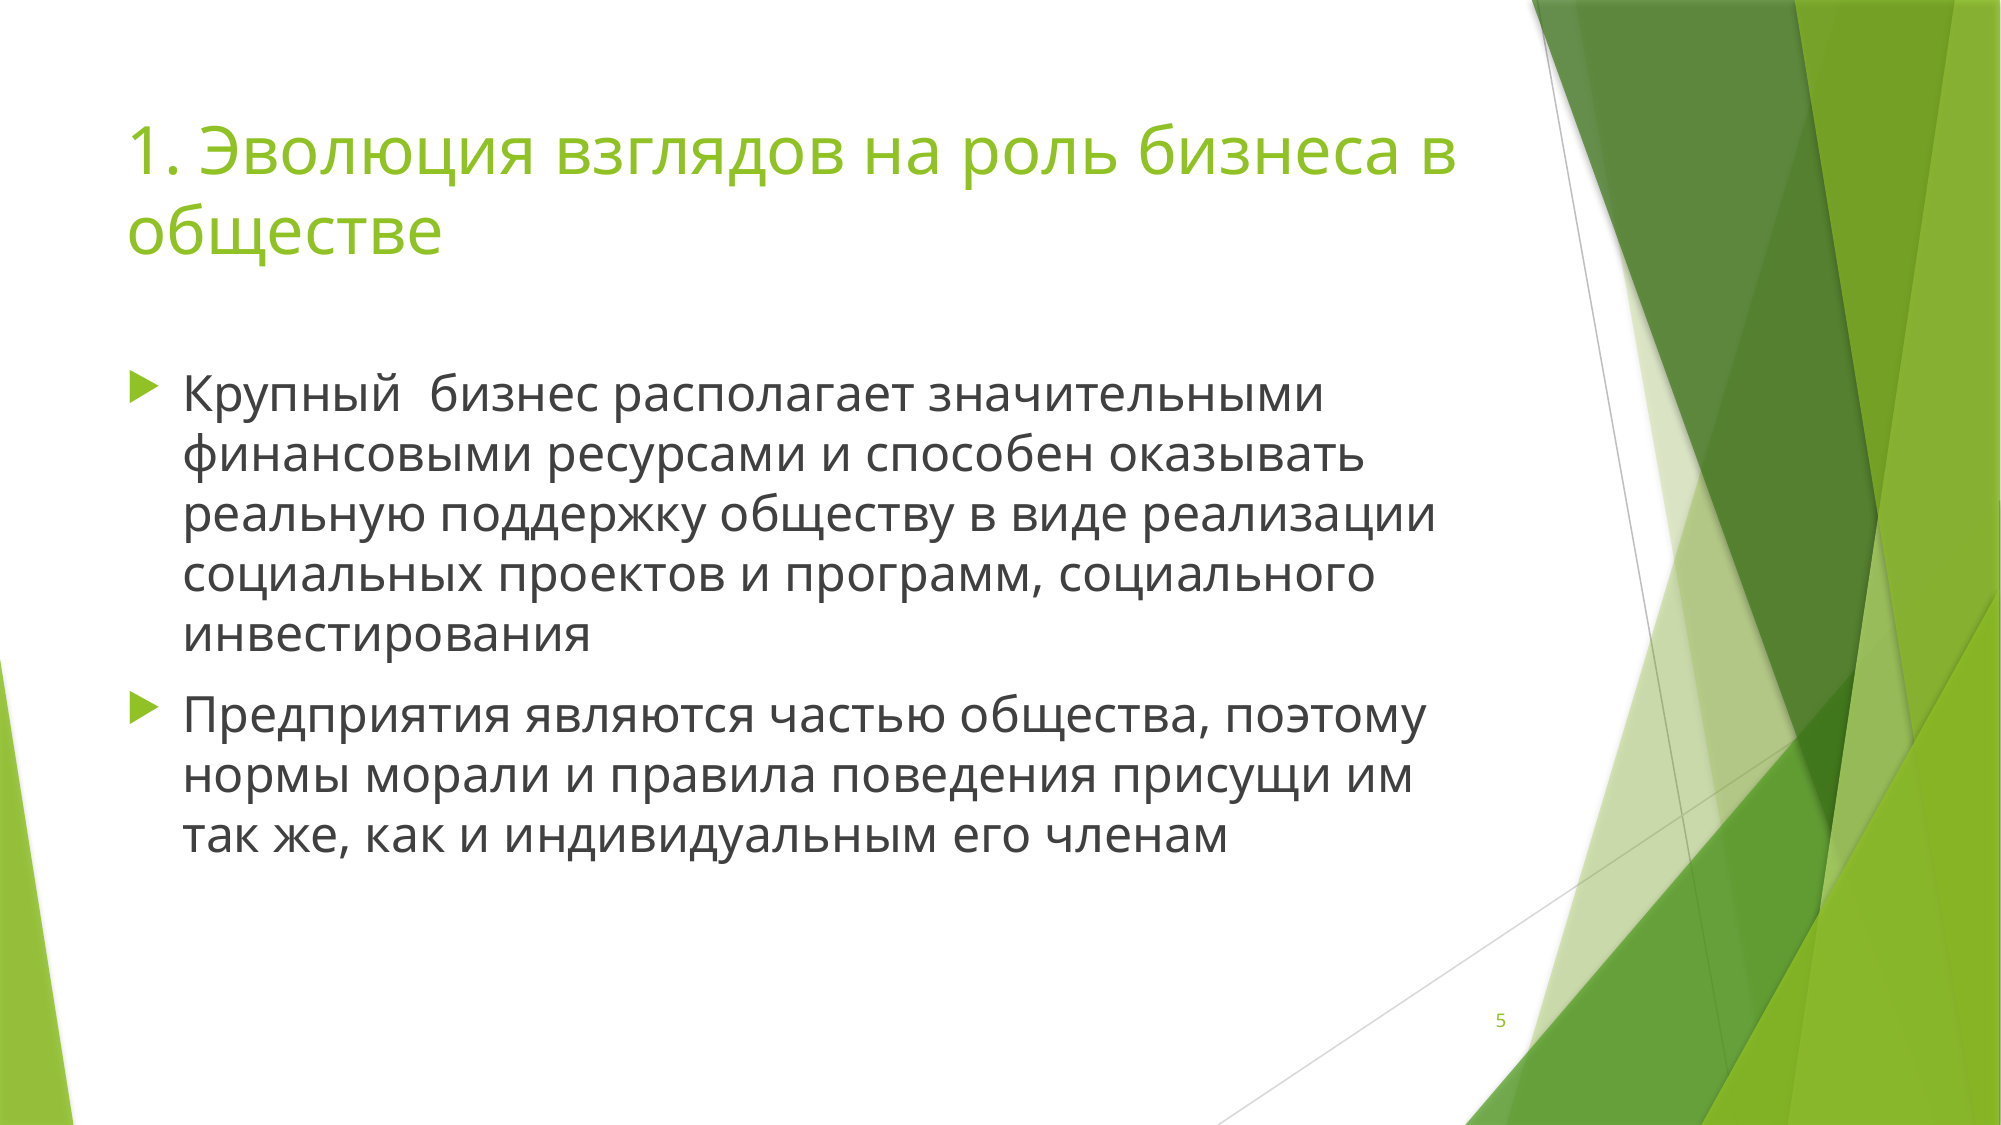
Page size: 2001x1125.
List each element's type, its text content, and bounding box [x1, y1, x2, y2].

title 1. Эволюция взглядов на роль бизнеса в обществе [111, 99, 1522, 317]
slide_number 5 [1409, 991, 1522, 1051]
list Крупный бизнес располагает значительными финансовыми ресурсами и способен оказывать реальную поддержку обществу в виде реализации социальных проектов и программ, социального инвестирования Предприятия являются частью общества, поэтому нормы морали и правила поведения присущи им так же, как и индивидуальным его членам [111, 354, 1522, 992]
